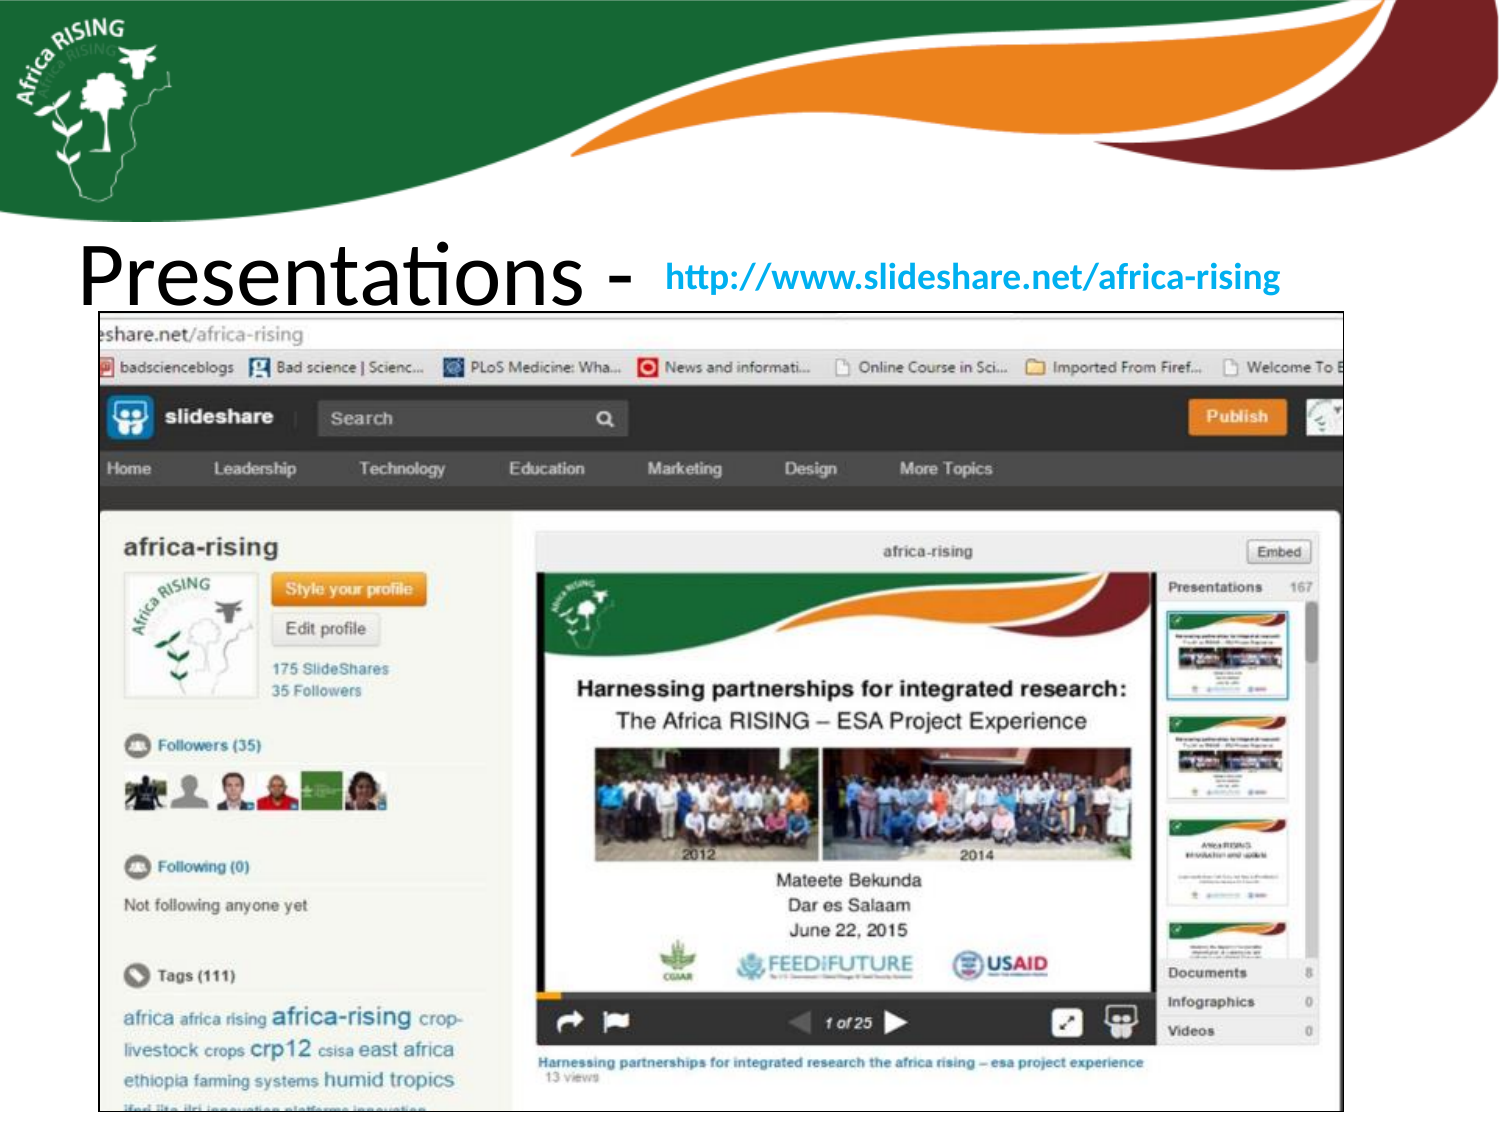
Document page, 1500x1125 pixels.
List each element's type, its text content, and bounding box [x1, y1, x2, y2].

picture [99, 312, 1343, 1111]
title Presentations - [62, 200, 1412, 338]
picture [0, 0, 1499, 222]
text_box http://www.slideshare.net/africa-rising [650, 227, 1343, 312]
